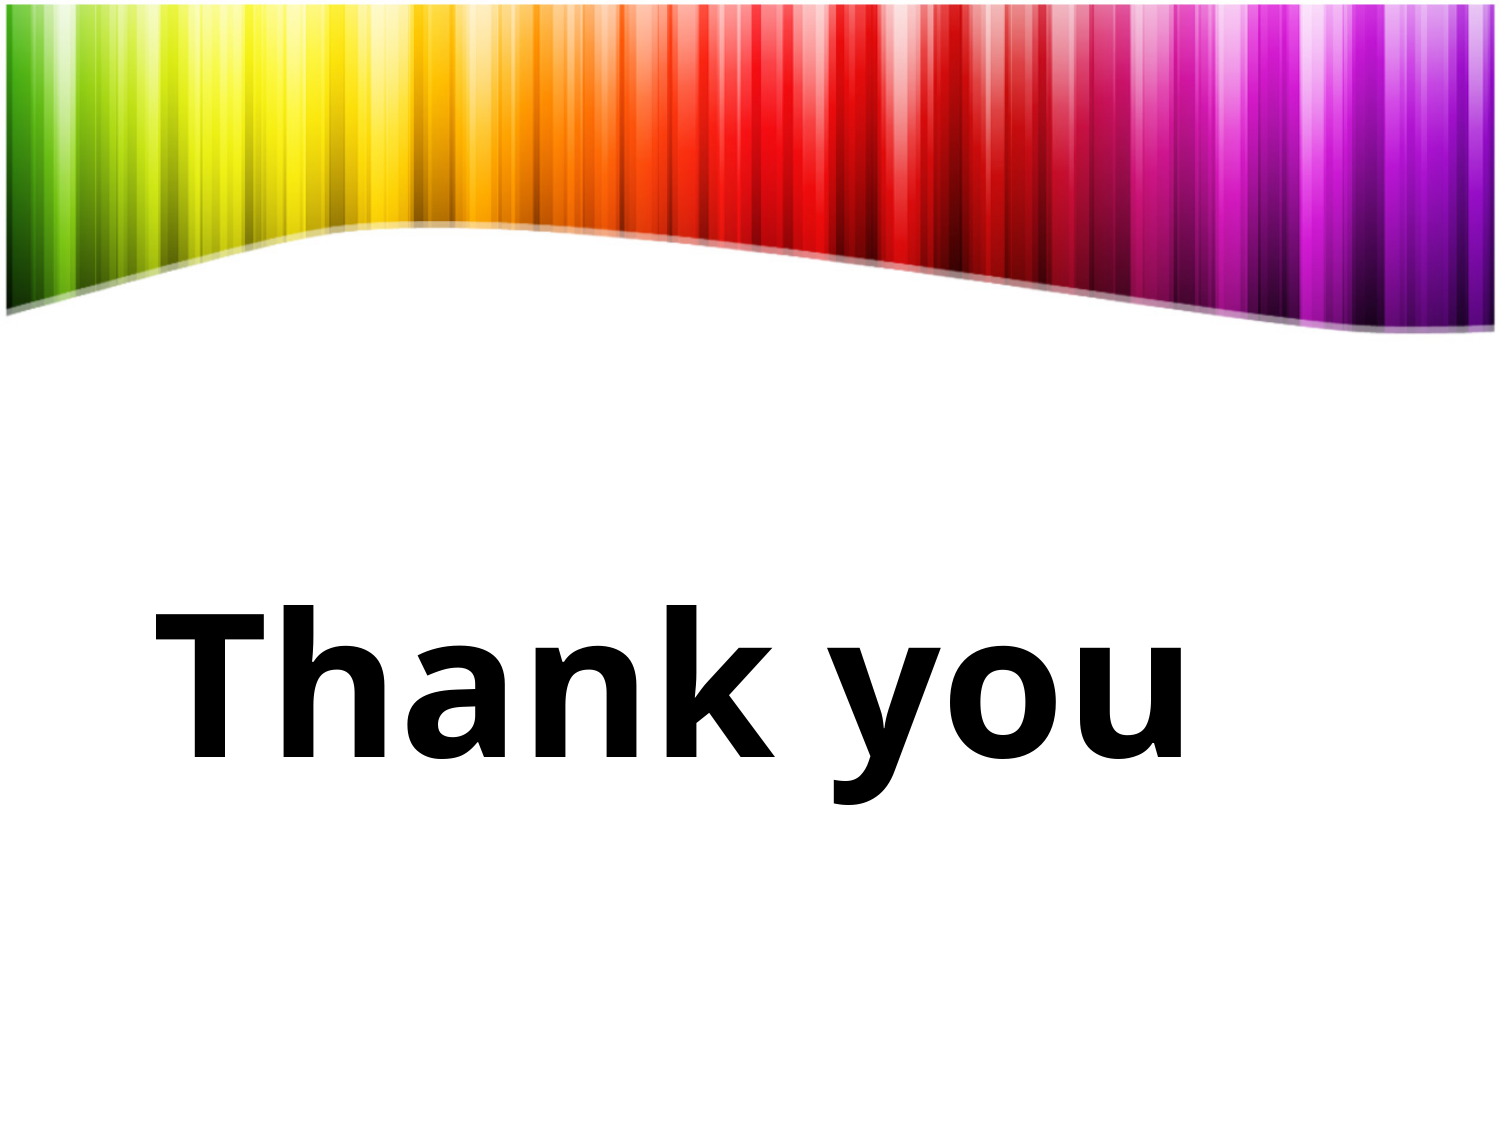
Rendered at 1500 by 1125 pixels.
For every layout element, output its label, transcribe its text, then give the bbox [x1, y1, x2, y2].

list Thank you [0, 269, 1351, 1006]
picture [0, 0, 1500, 1125]
